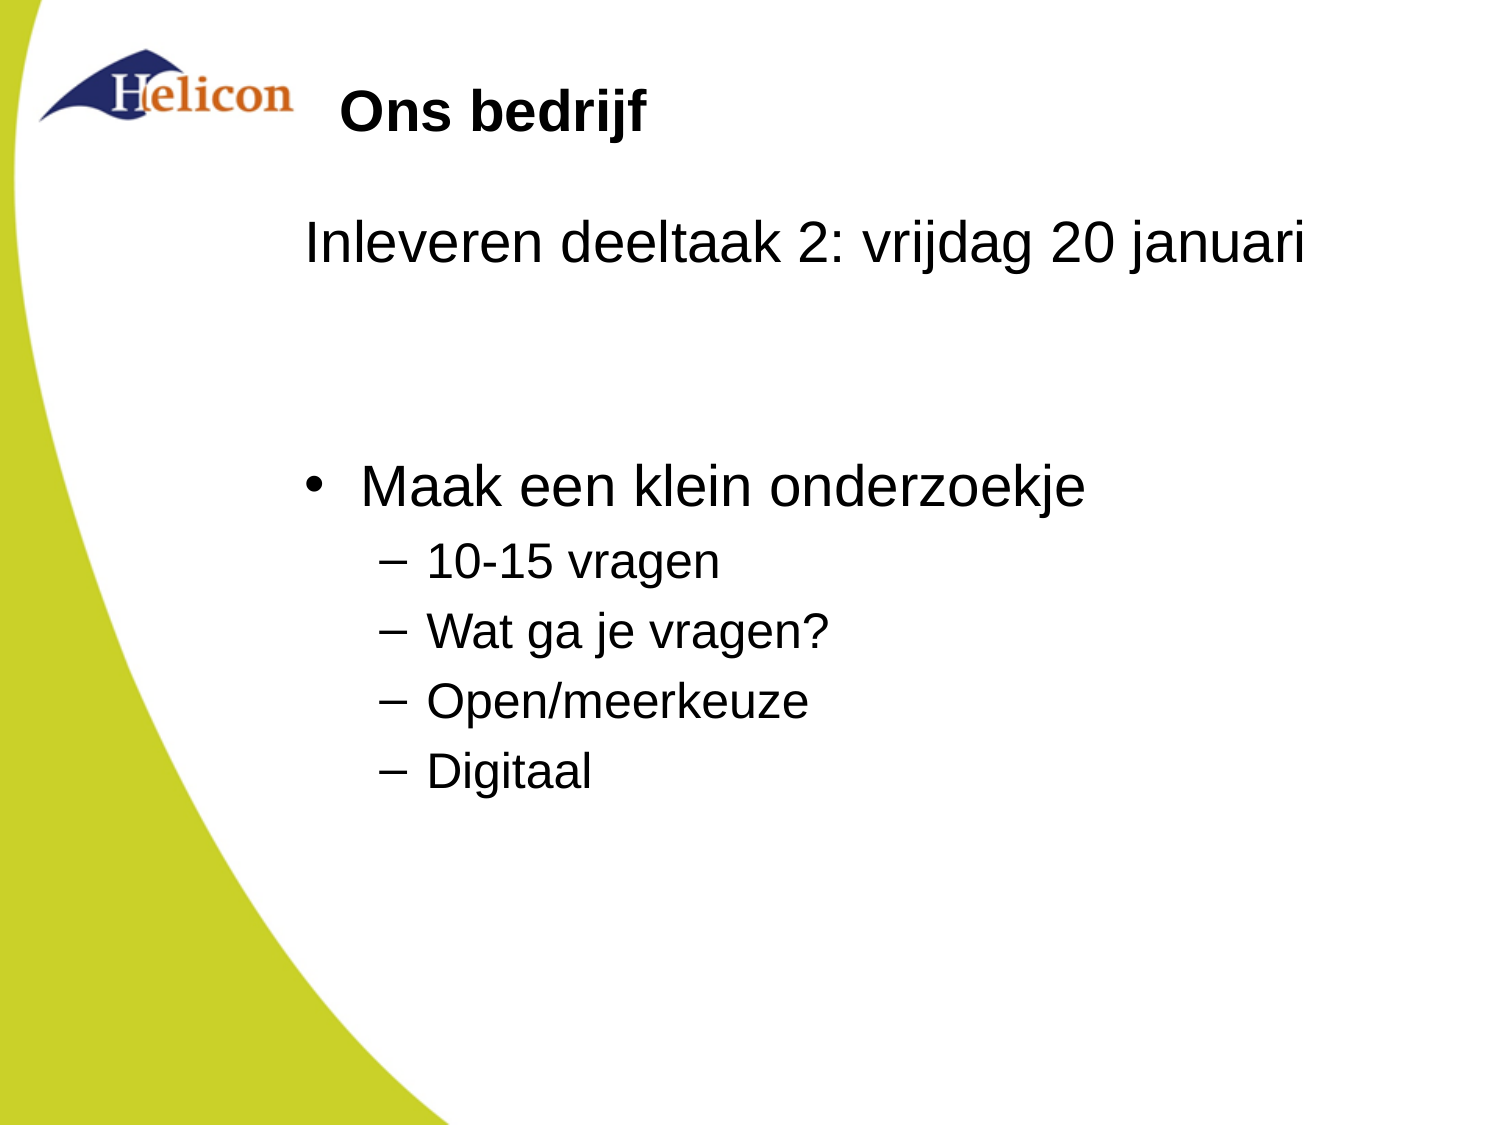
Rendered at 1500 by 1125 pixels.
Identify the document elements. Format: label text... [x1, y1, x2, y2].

title Ons bedrijf [324, 54, 1415, 161]
list Inleveren deeltaak 2: vrijdag 20 januari Maak een klein onderzoekje 10-15 vragen Wat ga je vragen? Open/meerkeuze Digitaal [289, 196, 1425, 1005]
picture [0, 0, 1500, 1125]
